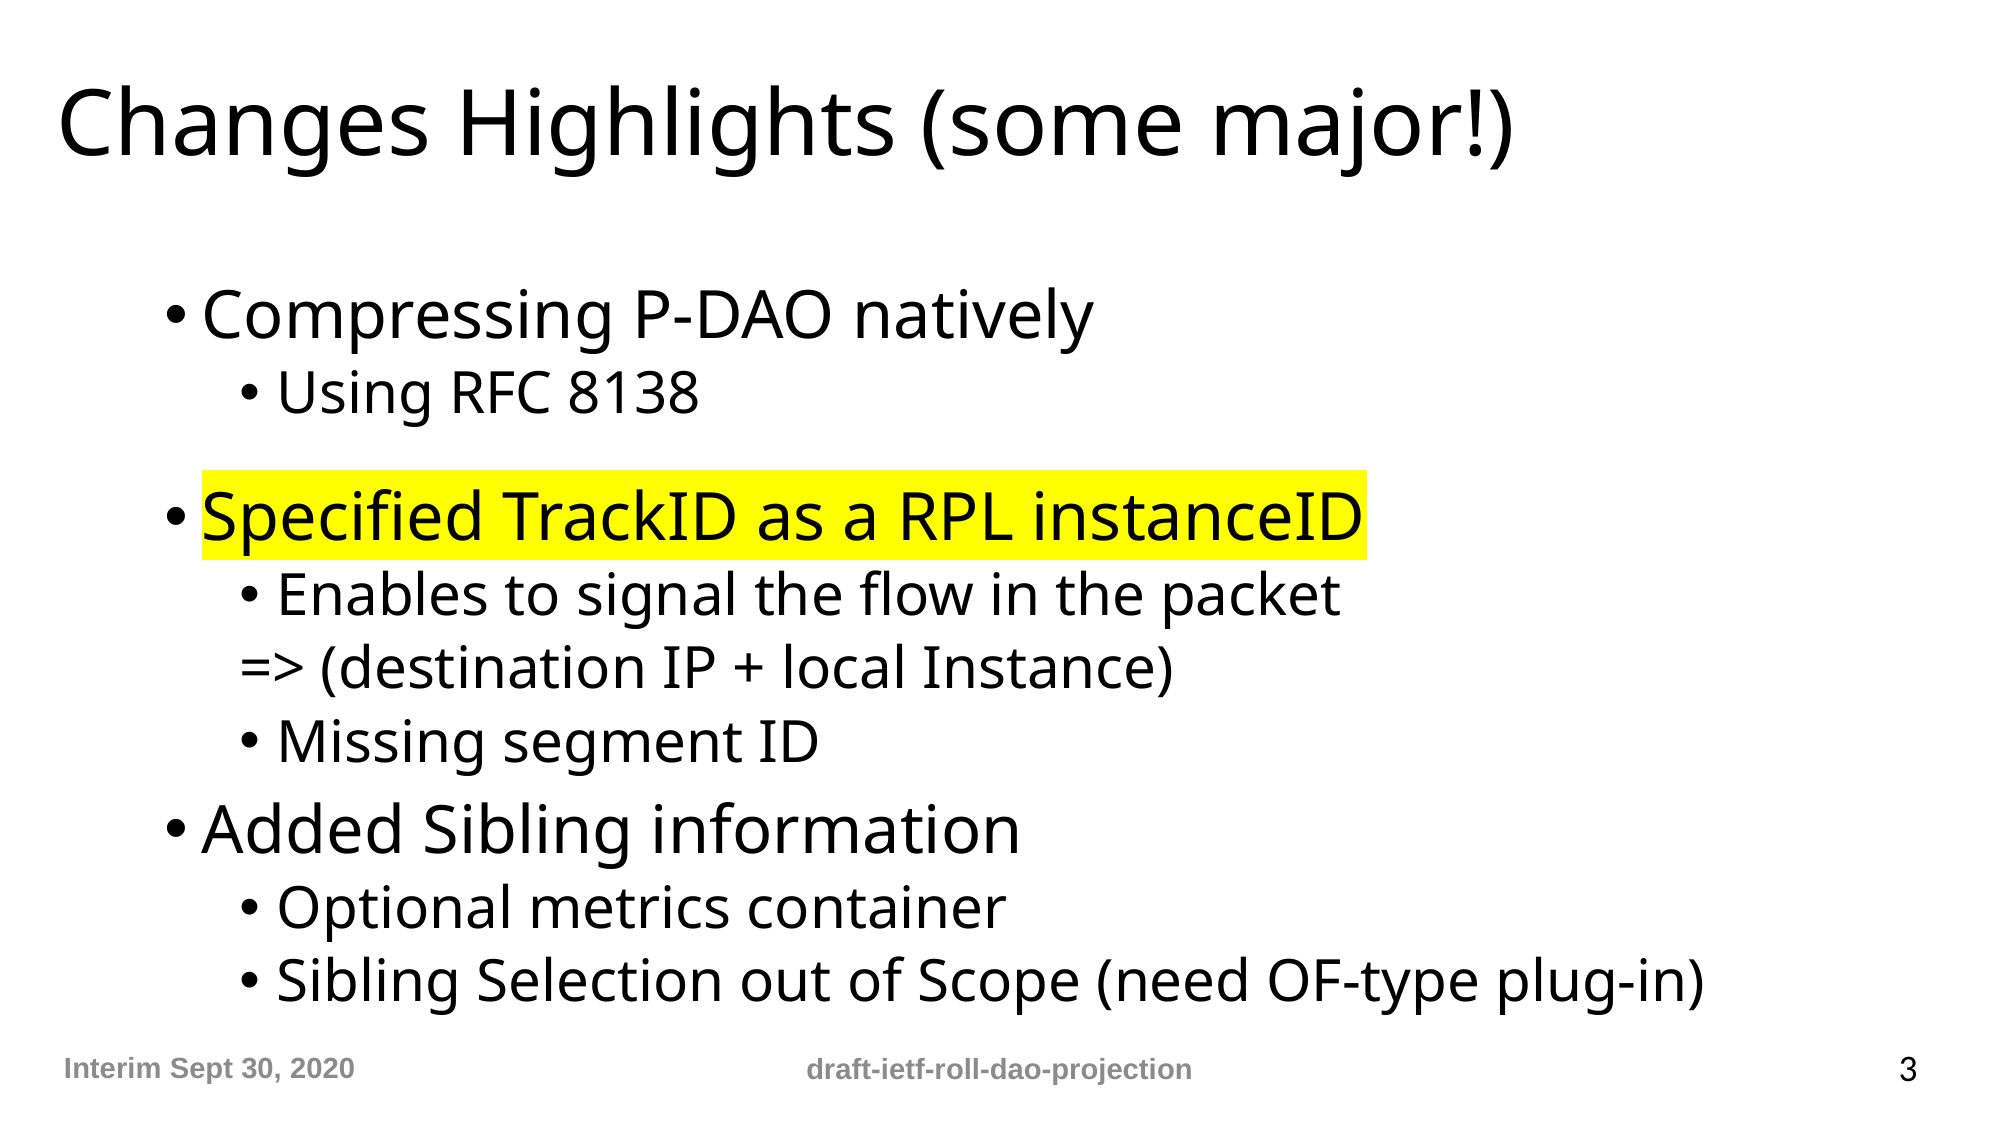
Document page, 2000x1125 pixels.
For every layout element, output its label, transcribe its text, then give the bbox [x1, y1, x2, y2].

list Compressing P-DAO natively Using RFC 8138 Specified TrackID as a RPL instanceID Enables to signal the flow in the packet => (destination IP + local Instance) Missing segment ID Added Sibling information Optional metrics container Sibling Selection out of Scope (need OF-type plug-in) [149, 273, 1740, 1125]
title Changes Highlights (some major!) [41, 16, 1767, 235]
text_box draft-ietf-roll-dao-projection [662, 1038, 1338, 1098]
text_box 3 [1482, 1036, 1933, 1097]
text_box Interim Sept 30, 2020 [48, 1036, 724, 1097]
